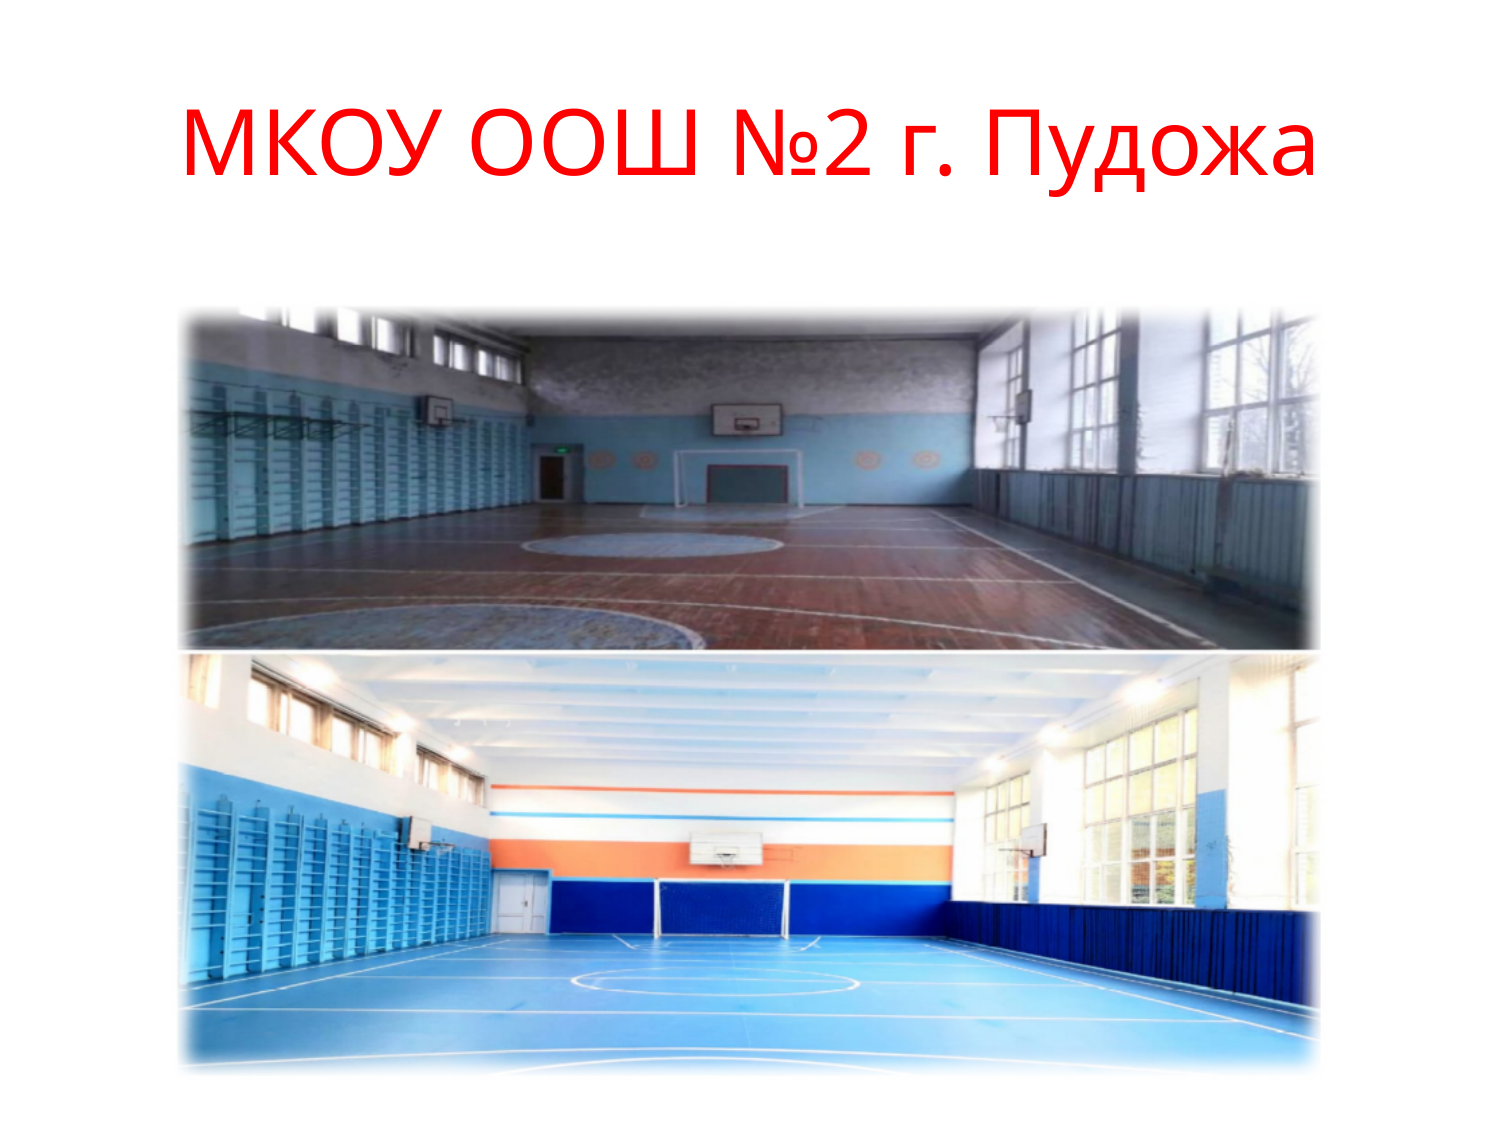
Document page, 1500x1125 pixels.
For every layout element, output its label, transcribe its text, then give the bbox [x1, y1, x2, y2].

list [170, 302, 1329, 1081]
title МКОУ ООШ №2 г. Пудожа [75, 45, 1425, 233]
